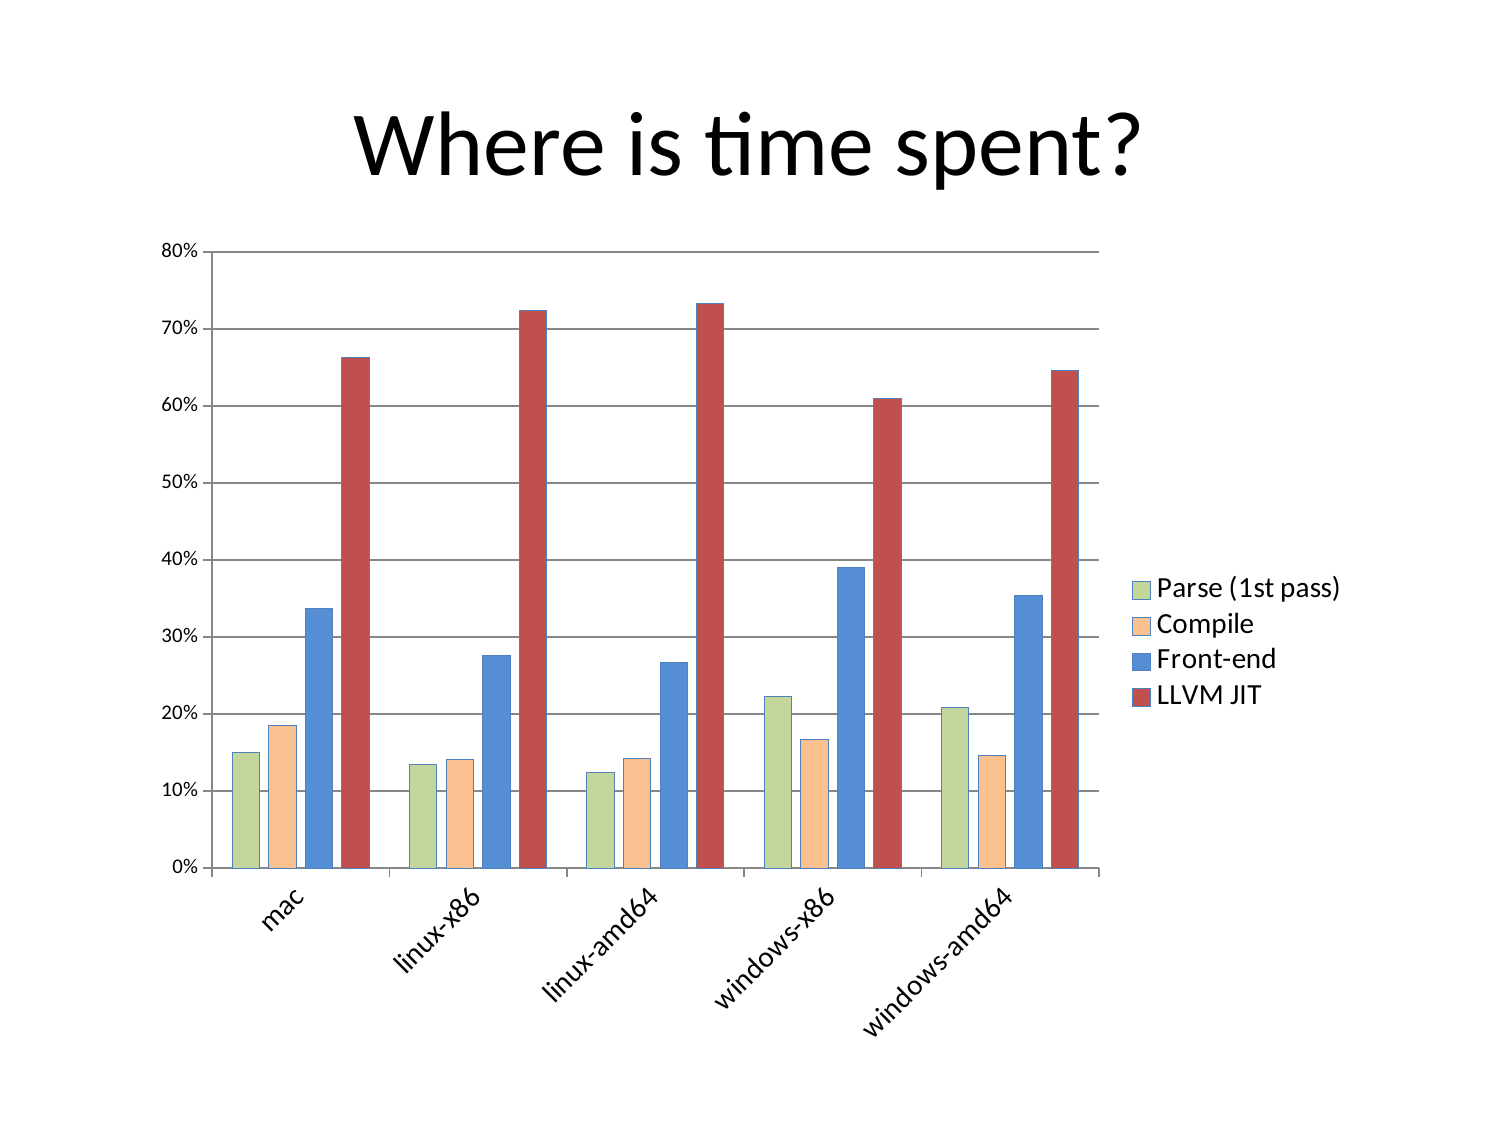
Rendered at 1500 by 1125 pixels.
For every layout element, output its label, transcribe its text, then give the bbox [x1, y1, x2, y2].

chart [136, 224, 1364, 1064]
title Where is time spent? [75, 45, 1425, 233]
